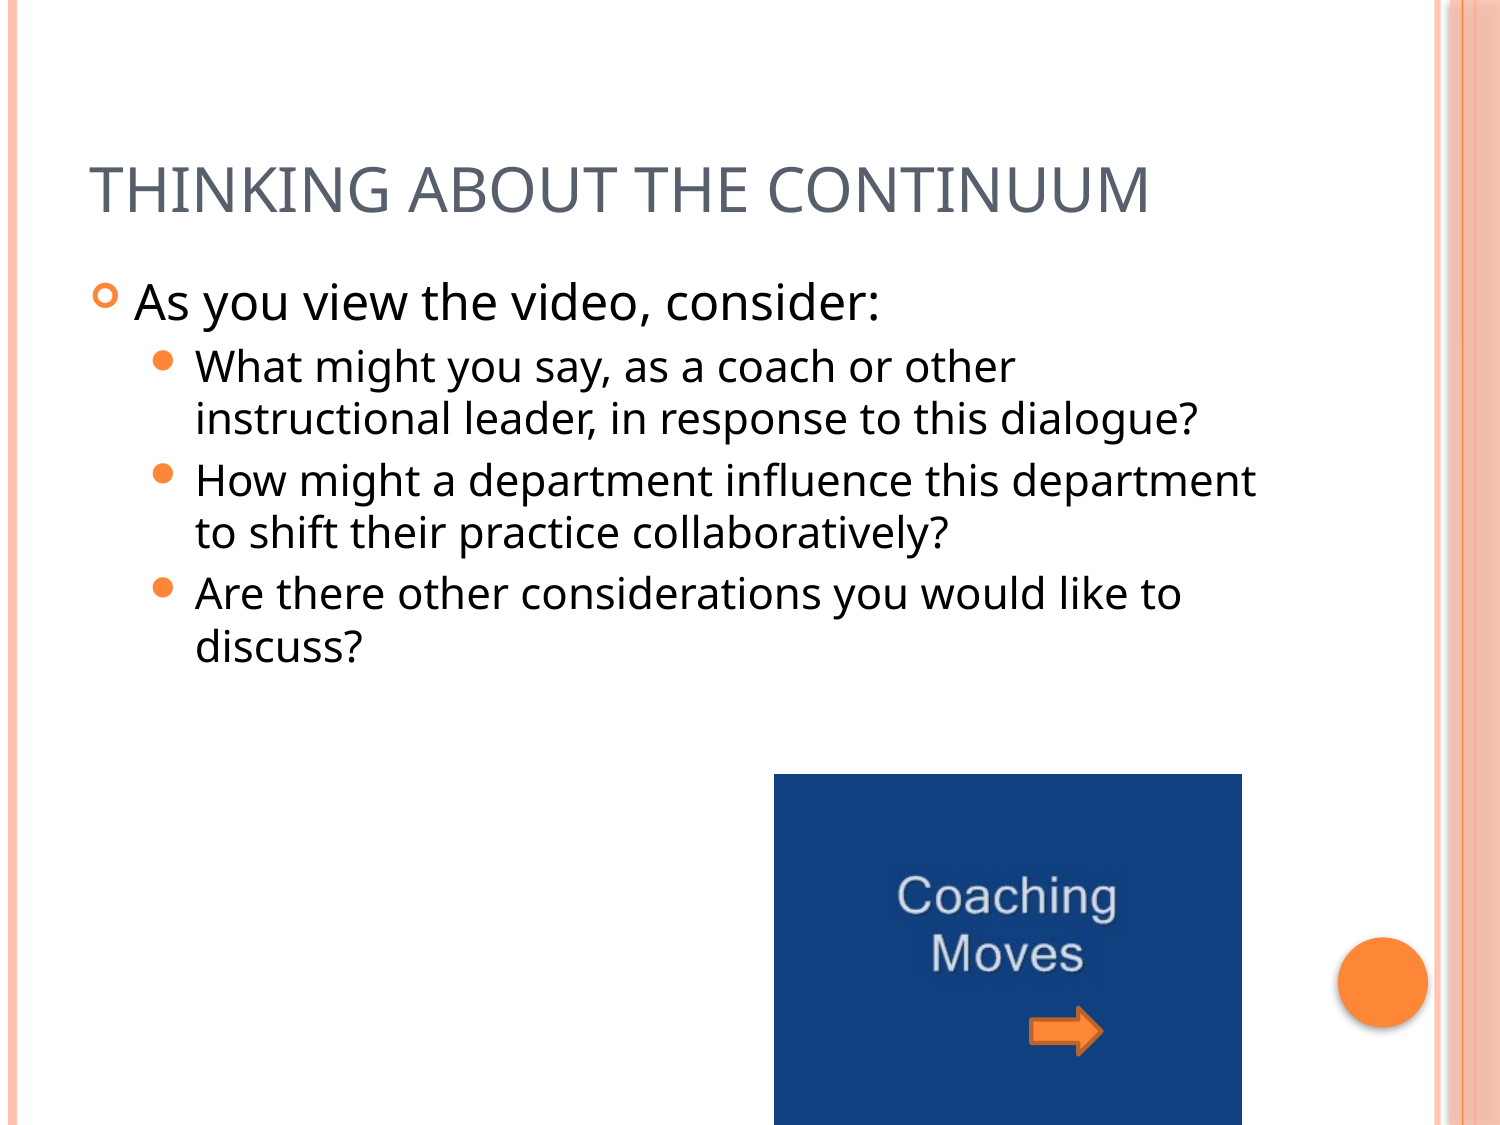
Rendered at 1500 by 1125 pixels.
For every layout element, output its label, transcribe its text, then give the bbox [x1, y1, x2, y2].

list As you view the video, consider: What might you say, as a coach or other instructional leader, in response to this dialogue? How might a department influence this department to shift their practice collaboratively? Are there other considerations you would like to discuss? [75, 262, 1300, 1062]
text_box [772, 772, 1243, 1125]
title Thinking About The Continuum [75, 45, 1300, 233]
